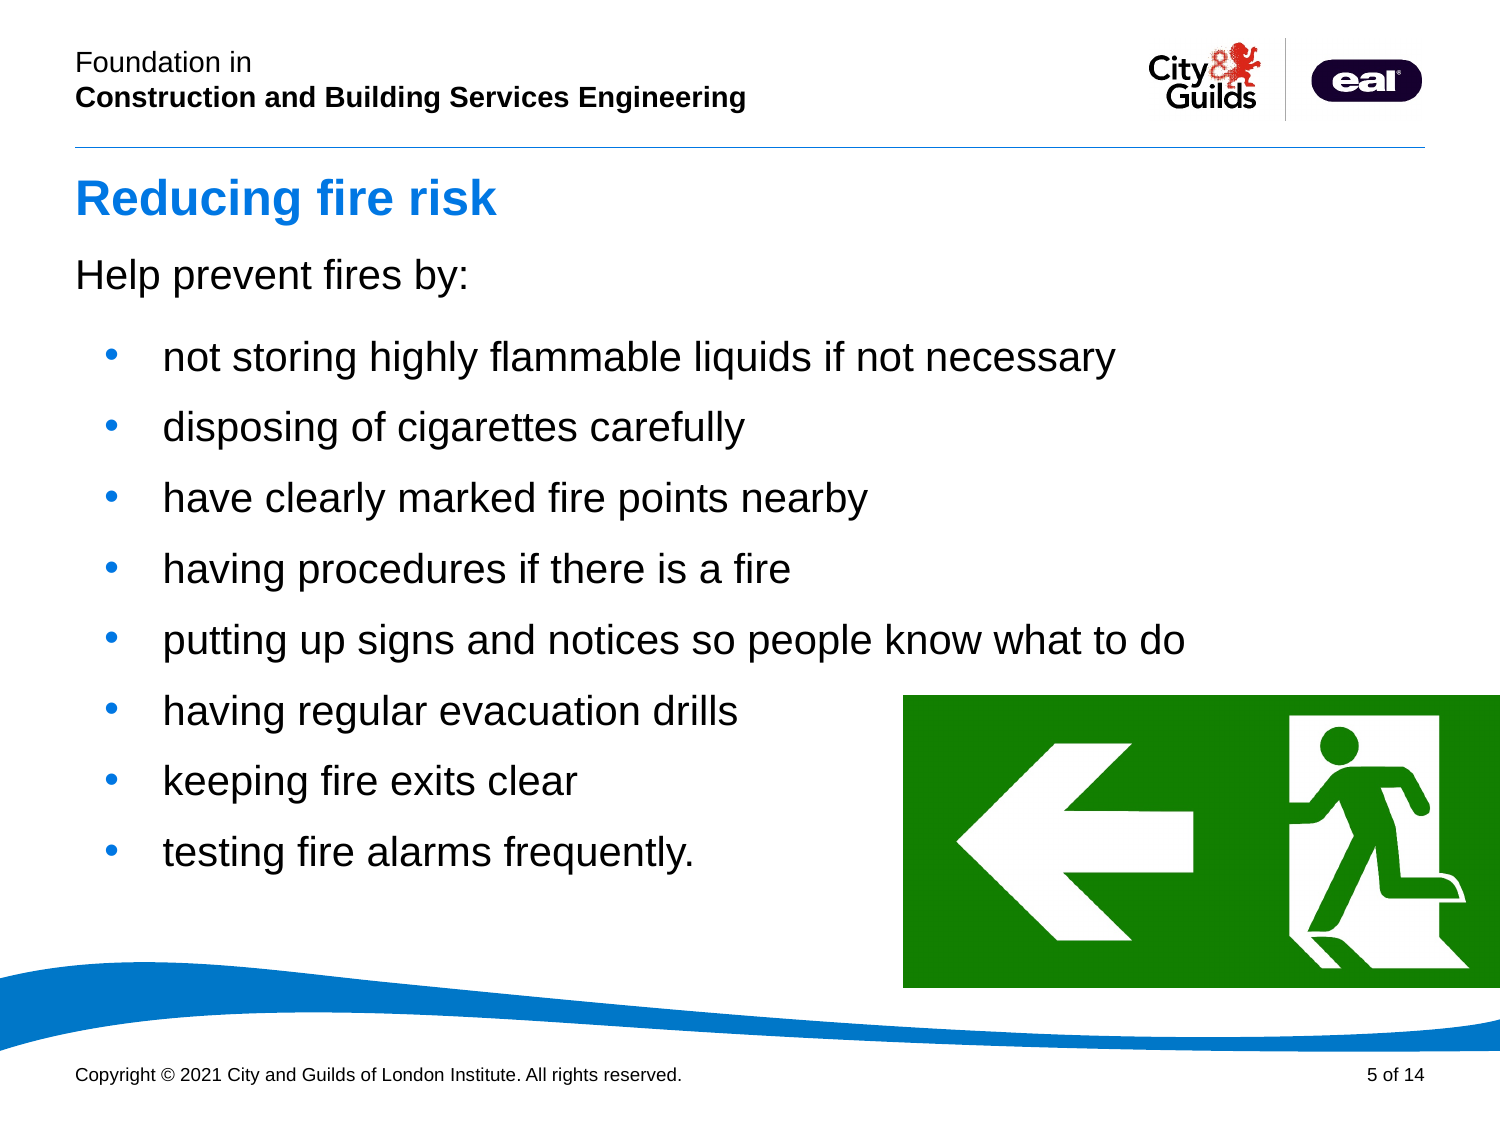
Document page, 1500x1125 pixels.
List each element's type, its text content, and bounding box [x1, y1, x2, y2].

picture [903, 695, 1500, 988]
picture [1149, 38, 1422, 121]
title Reducing fire risk [74, 165, 1424, 229]
list Help prevent fires by: not storing highly flammable liquids if not necessary disposing of cigarettes carefully have clearly marked fire points nearby having procedures if there is a fire putting up signs and notices so people know what to do having regular evacuation drills keeping fire exits clear testing fire alarms frequently. [74, 247, 1223, 946]
